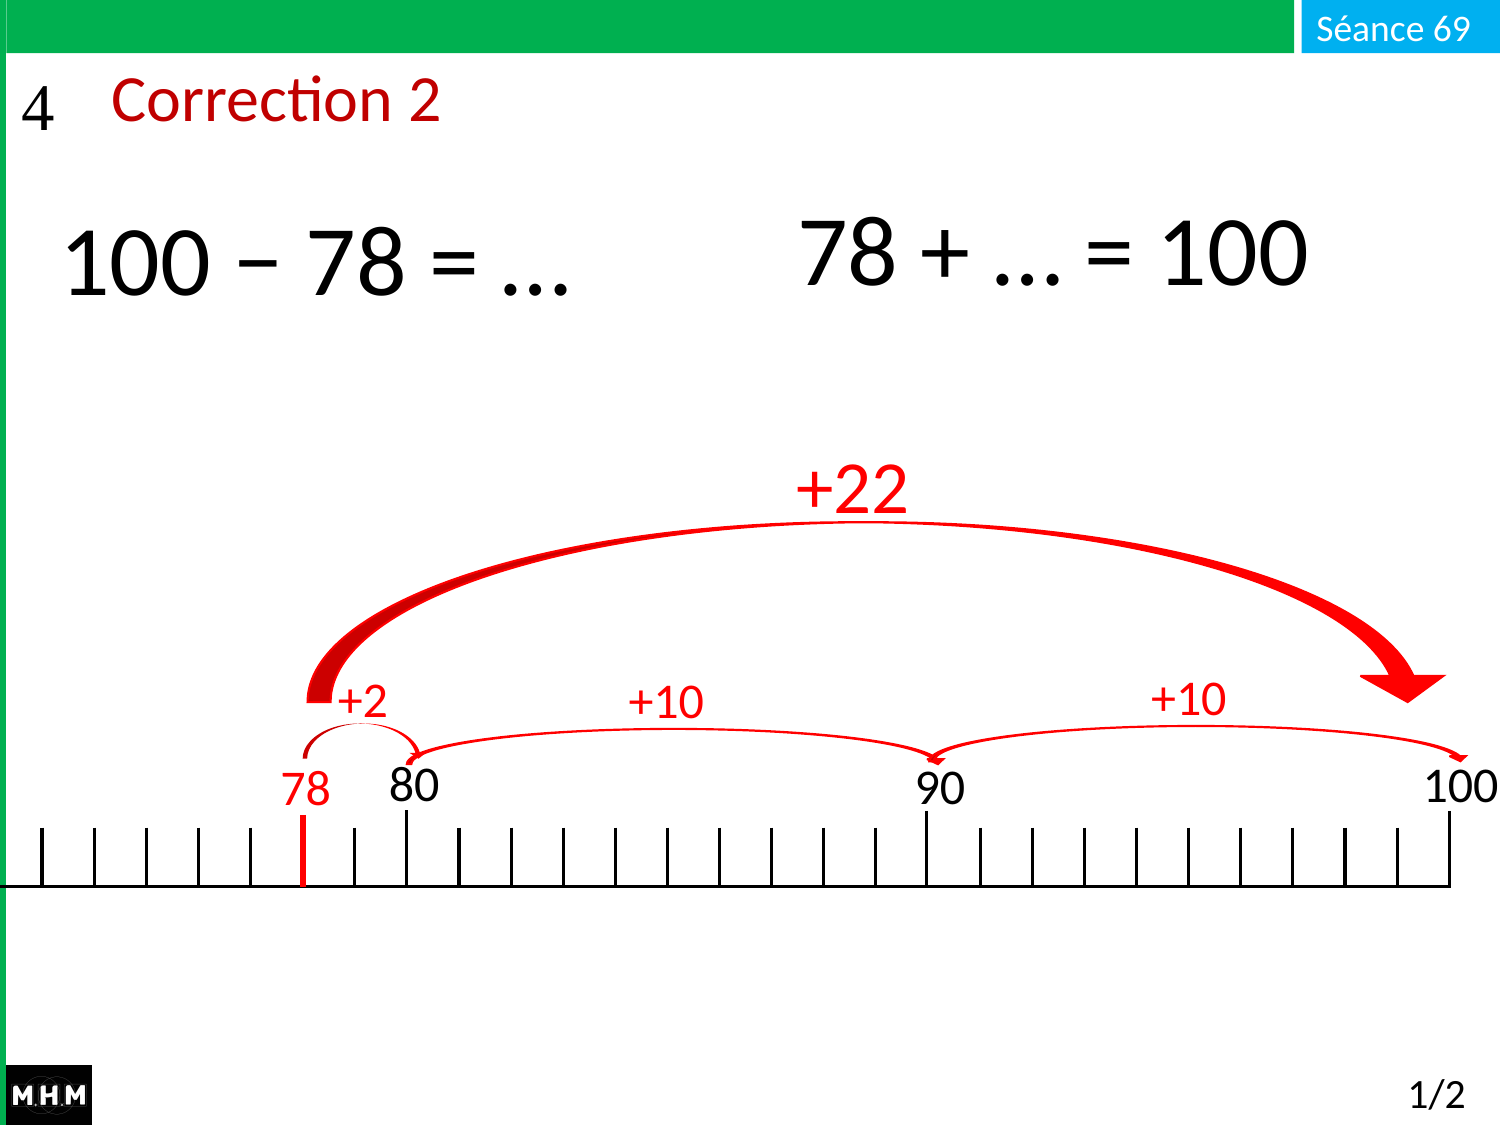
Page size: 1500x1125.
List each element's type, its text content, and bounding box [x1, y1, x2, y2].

text_box 80 [374, 744, 458, 809]
text_box [301, 730, 324, 760]
text_box [306, 522, 781, 704]
text_box [1252, 725, 1469, 763]
text_box [730, 728, 932, 761]
text_box [399, 734, 421, 756]
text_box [0, 809, 1450, 888]
text_box +2 [323, 660, 407, 735]
text_box [928, 725, 1136, 763]
text_box 90 [899, 747, 984, 809]
text_box 100 − 78 = … [0, 188, 706, 324]
text_box 100 [1407, 745, 1500, 821]
text_box +10 [1136, 658, 1252, 734]
text_box 78 + … = 100 [662, 178, 1444, 313]
text_box [405, 728, 613, 766]
text_box +22 [781, 430, 1005, 536]
text_box 78 [265, 748, 350, 809]
list 1/2 [1373, 1064, 1500, 1125]
text_box +10 [613, 661, 730, 737]
text_box [1005, 526, 1447, 704]
title Correction 2 [96, 57, 1391, 144]
text_box [933, 758, 946, 766]
picture [6, 1065, 92, 1125]
